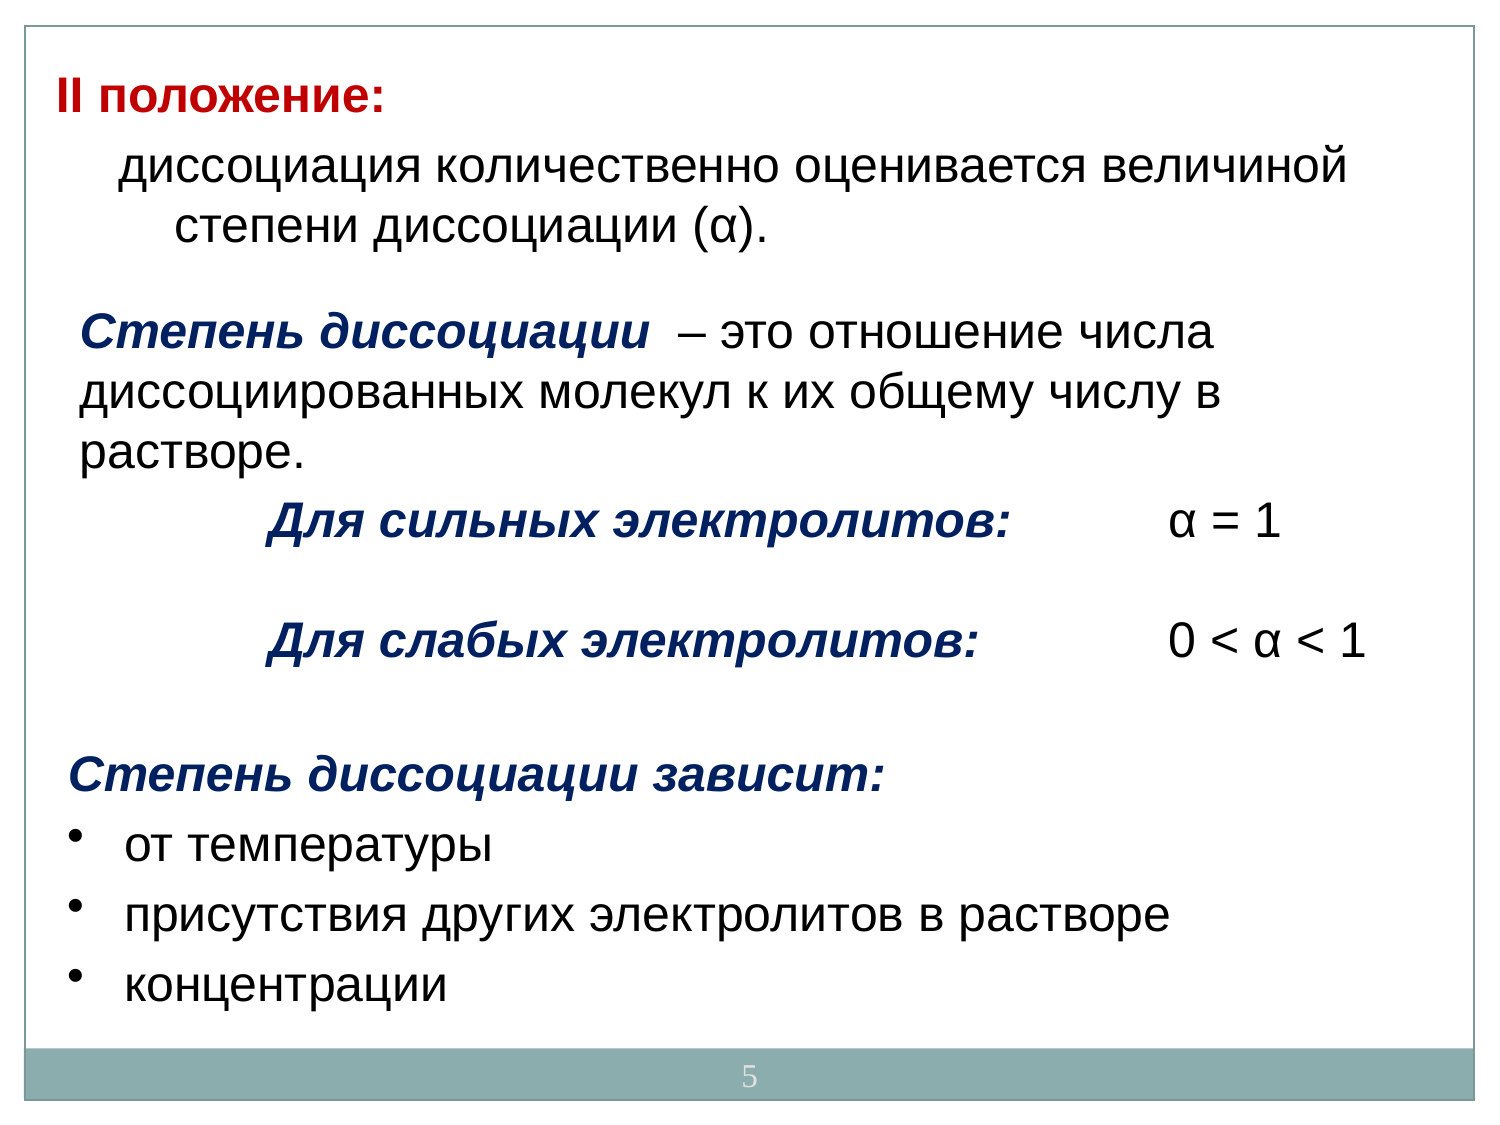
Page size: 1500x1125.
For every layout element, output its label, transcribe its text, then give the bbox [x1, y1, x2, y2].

slide_number 5 [699, 1037, 800, 1110]
text_box II положение: диссоциация количественно оценивается величиной степени диссоциации (α). [41, 54, 1467, 279]
text_box Степень диссоциации зависит: от температуры присутствия других электролитов в растворе концентрации [53, 733, 1436, 1019]
text_box Для сильных электролитов: α = 1 Для слабых электролитов: 0 < α < 1 [253, 479, 1459, 675]
text_box Степень диссоциации – это отношение числа диссоциированных молекул к их общему числу в растворе. [64, 290, 1368, 486]
